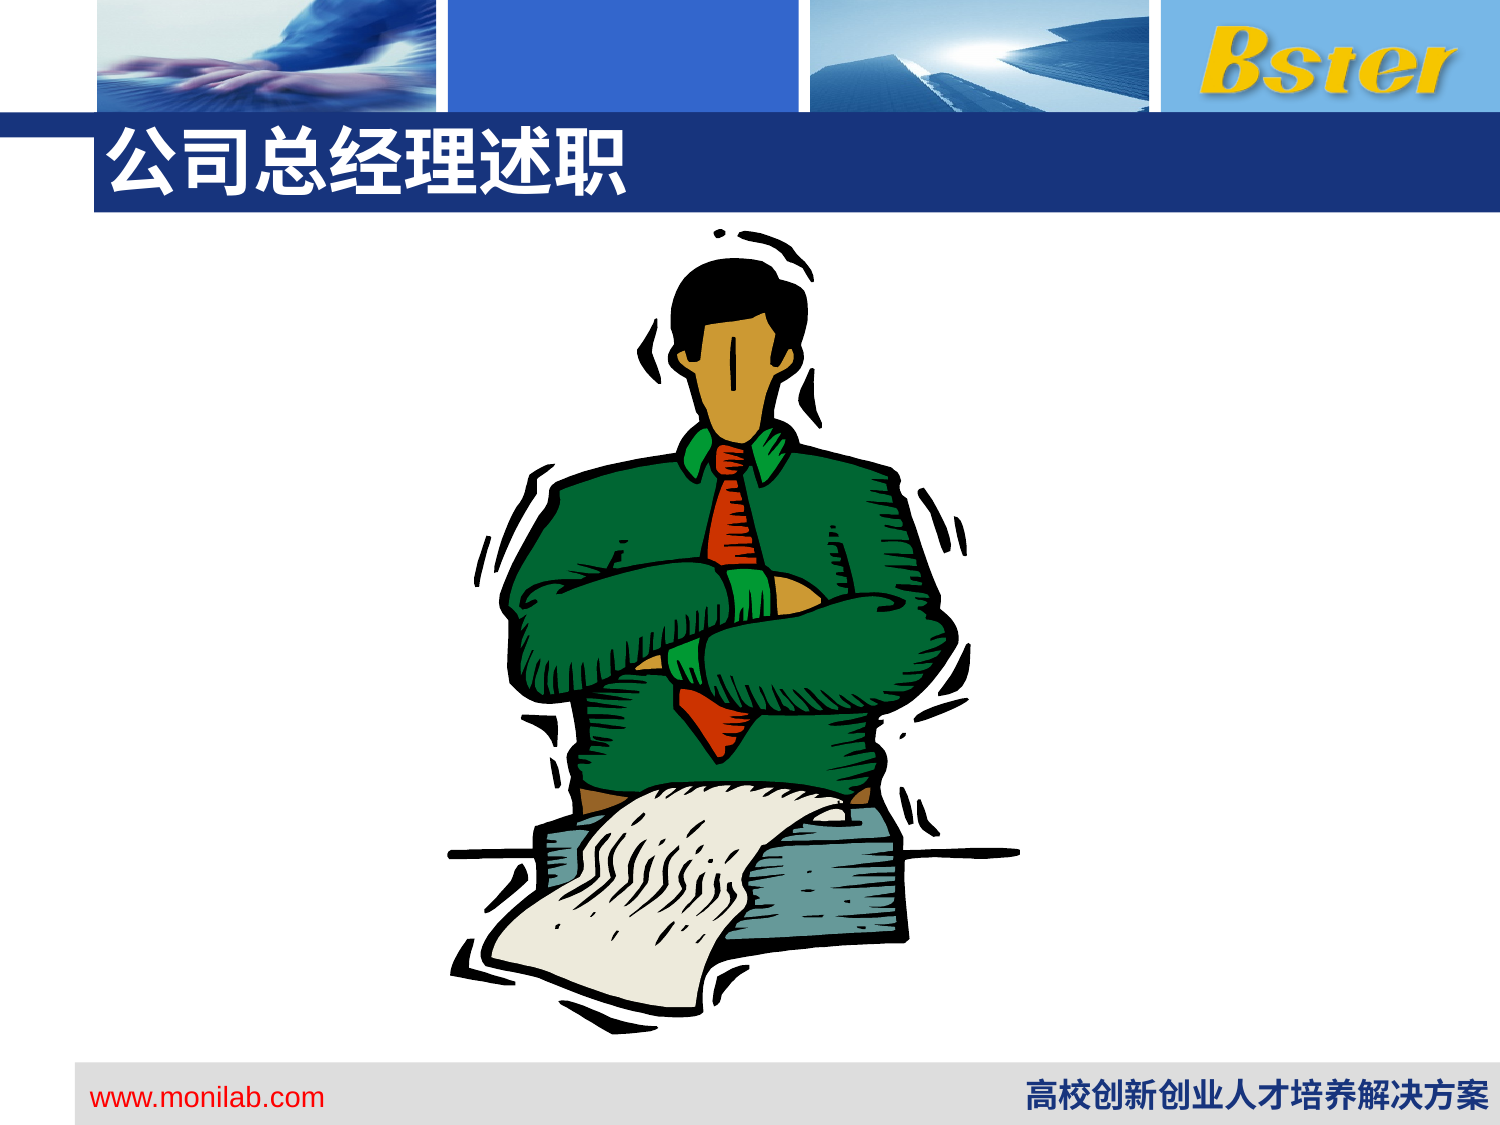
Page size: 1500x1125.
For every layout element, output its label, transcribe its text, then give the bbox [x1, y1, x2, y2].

picture [97, 0, 437, 112]
picture [810, 0, 1150, 112]
title 公司总经理述职 [88, 113, 1369, 206]
picture [445, 222, 1021, 1035]
picture [1199, 26, 1458, 94]
